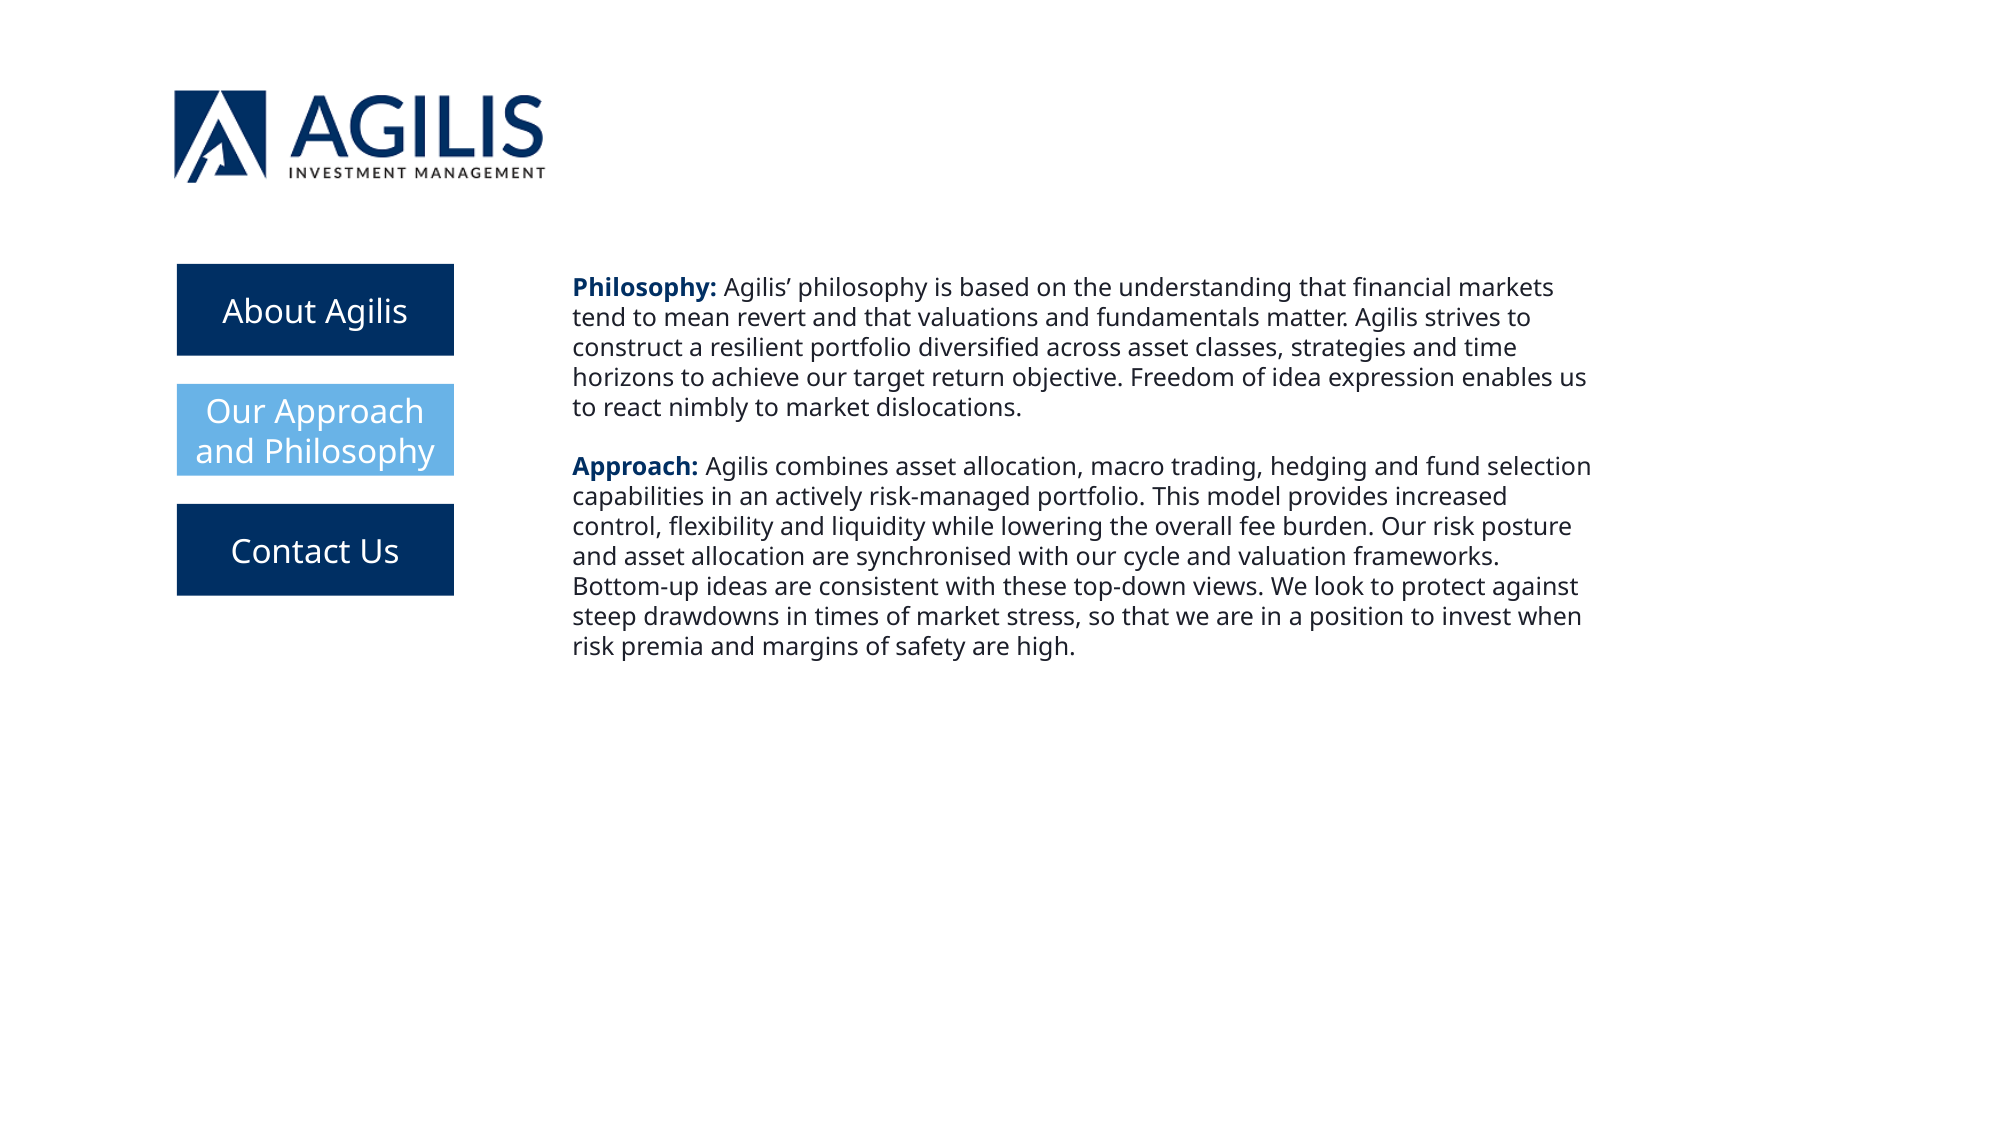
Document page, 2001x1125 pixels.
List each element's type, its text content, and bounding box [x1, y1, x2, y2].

text_box Philosophy: Agilis’ philosophy is based on the understanding that financial markets tend to mean revert and that valuations and fundamentals matter. Agilis strives to construct a resilient portfolio diversified across asset classes, strategies and time horizons to achieve our target return objective. Freedom of idea expression enables us to react nimbly to market dislocations. Approach: Agilis combines asset allocation, macro trading, hedging and fund selection capabilities in an actively risk-managed portfolio. This model provides increased control, flexibility and liquidity while lowering the overall fee burden. Our risk posture and asset allocation are synchronised with our cycle and valuation frameworks. Bottom-up ideas are consistent with these top-down views. We look to protect against steep drawdowns in times of market stress, so that we are in a position to invest when risk premia and margins of safety are high. [557, 263, 1609, 668]
text_box Contact Us [176, 503, 455, 597]
text_box Our Approach and Philosophy [176, 383, 455, 477]
picture [165, 86, 551, 184]
text_box About Agilis [176, 263, 455, 357]
